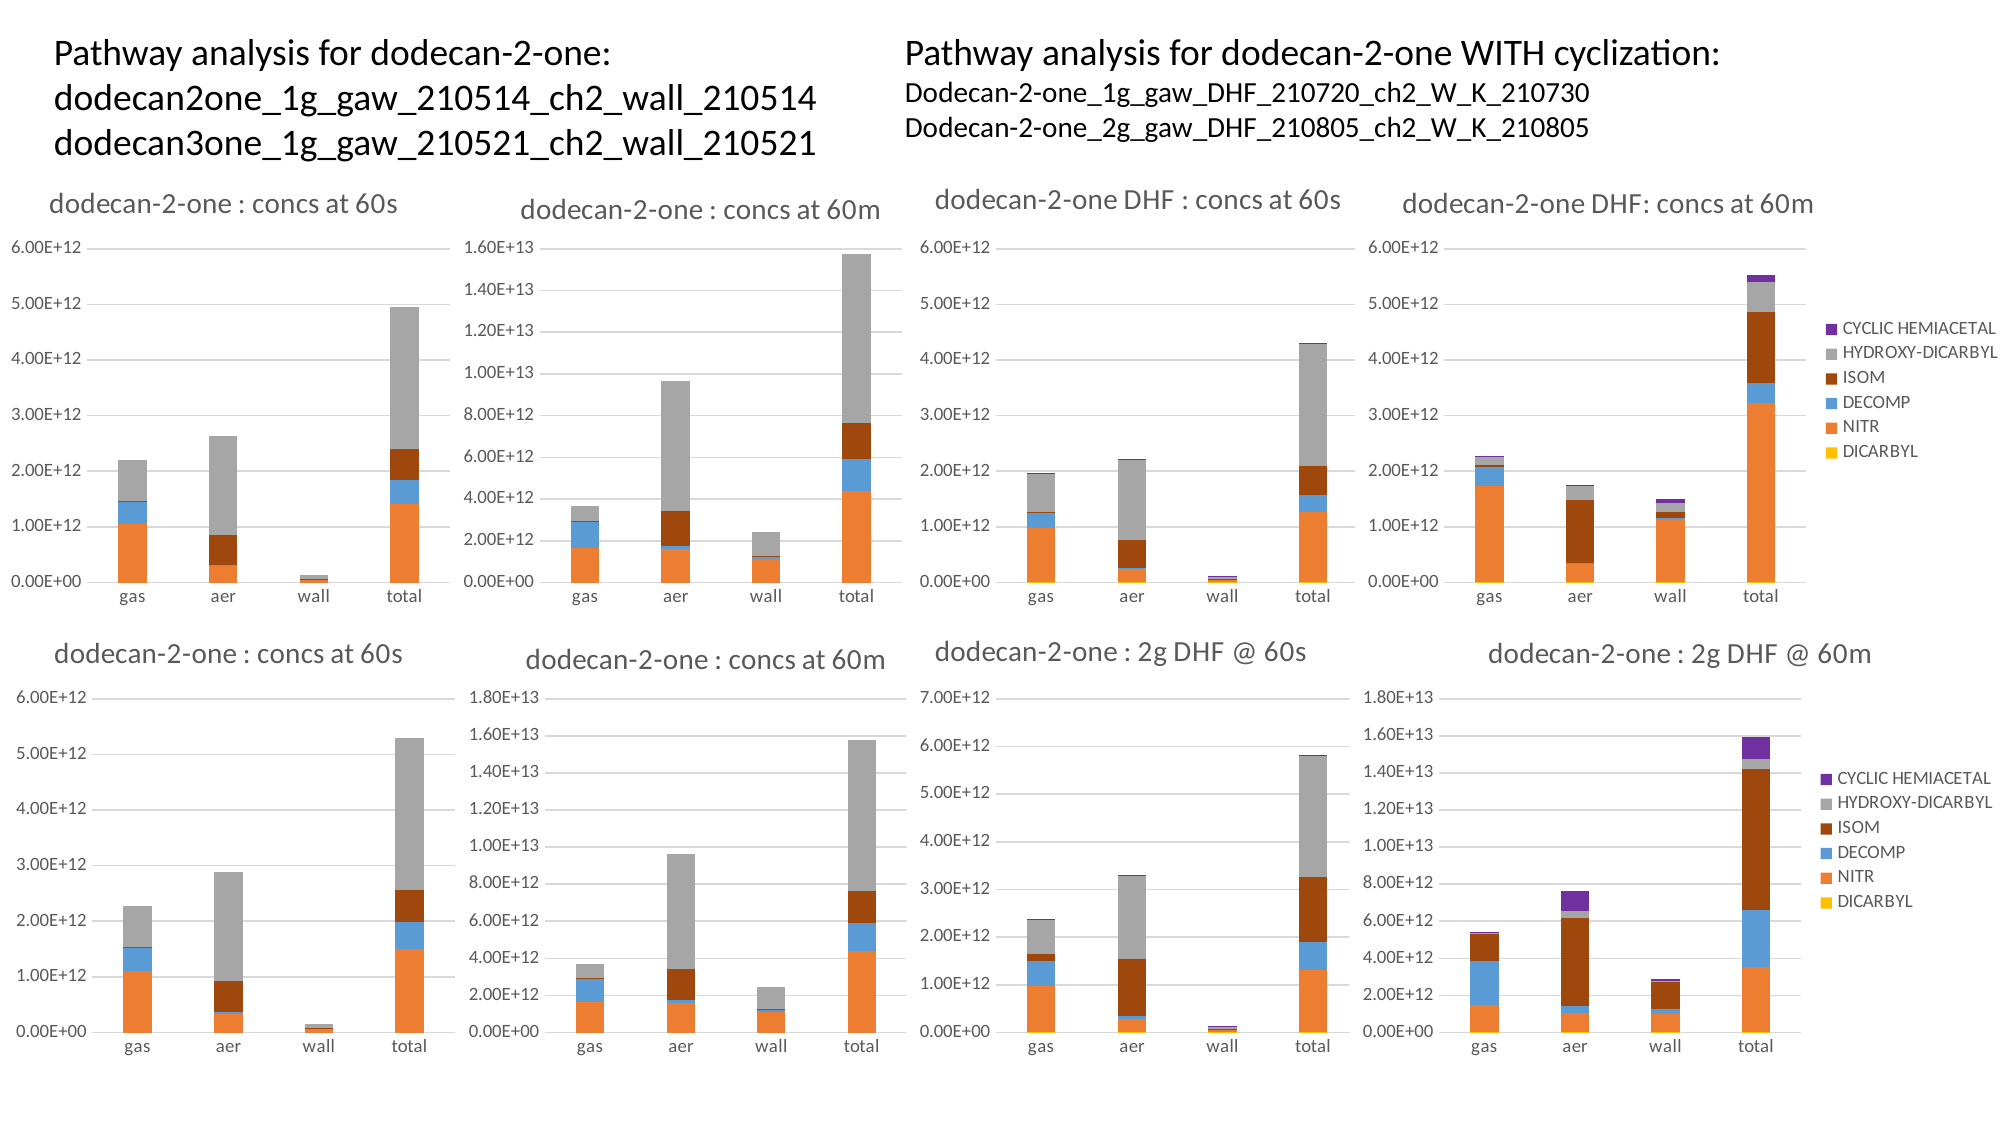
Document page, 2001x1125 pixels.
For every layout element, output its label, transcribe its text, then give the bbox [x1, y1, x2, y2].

text_box Pathway analysis for dodecan-2-one WITH cyclization: Dodecan-2-one_1g_gaw_DHF_210720_ch2_W_K_210730 Dodecan-2-one_2g_gaw_DHF_210805_ch2_W_K_210805 [890, 20, 1962, 151]
text_box Pathway analysis for dodecan-2-one: dodecan2one_1g_gaw_210514_ch2_wall_210514 dodecan3one_1g_gaw_210521_ch2_wall_210521 [39, 20, 1111, 166]
chart [0, 166, 2000, 1067]
